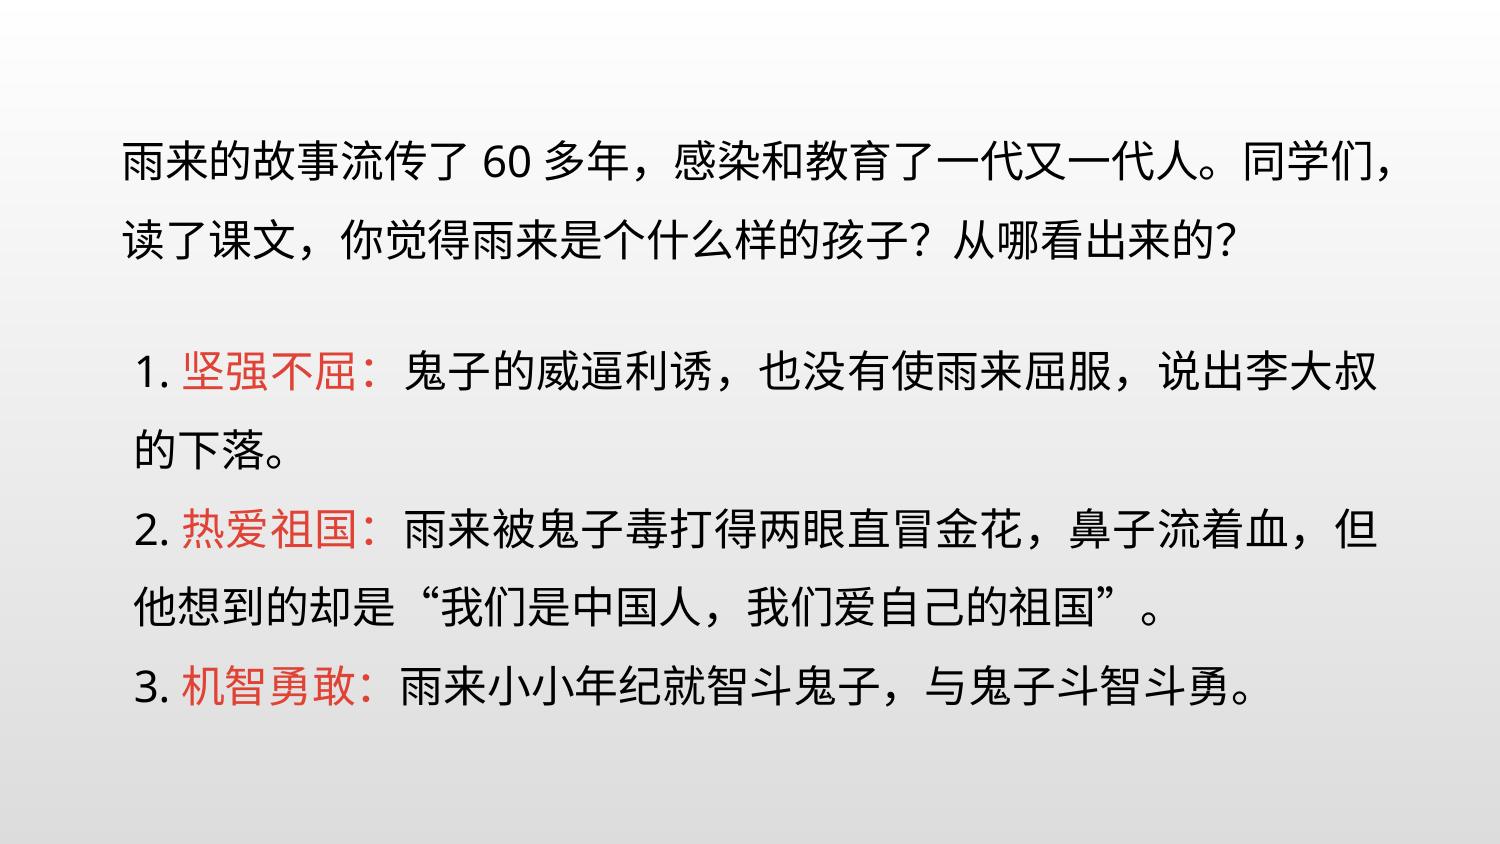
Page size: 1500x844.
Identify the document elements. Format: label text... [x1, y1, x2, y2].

text_box 1.坚强不屈：鬼子的威逼利诱，也没有使雨来屈服，说出李大叔的下落。 2.热爱祖国：雨来被鬼子毒打得两眼直冒金花，鼻子流着血，但他想到的却是“我们是中国人，我们爱自己的祖国”。 3.机智勇敢：雨来小小年纪就智斗鬼子，与鬼子斗智斗勇。 [122, 312, 1391, 717]
text_box 雨来的故事流传了60多年，感染和教育了一代又一代人。同学们，读了课文，你觉得雨来是个什么样的孩子？从哪看出来的？ [110, 102, 1403, 271]
